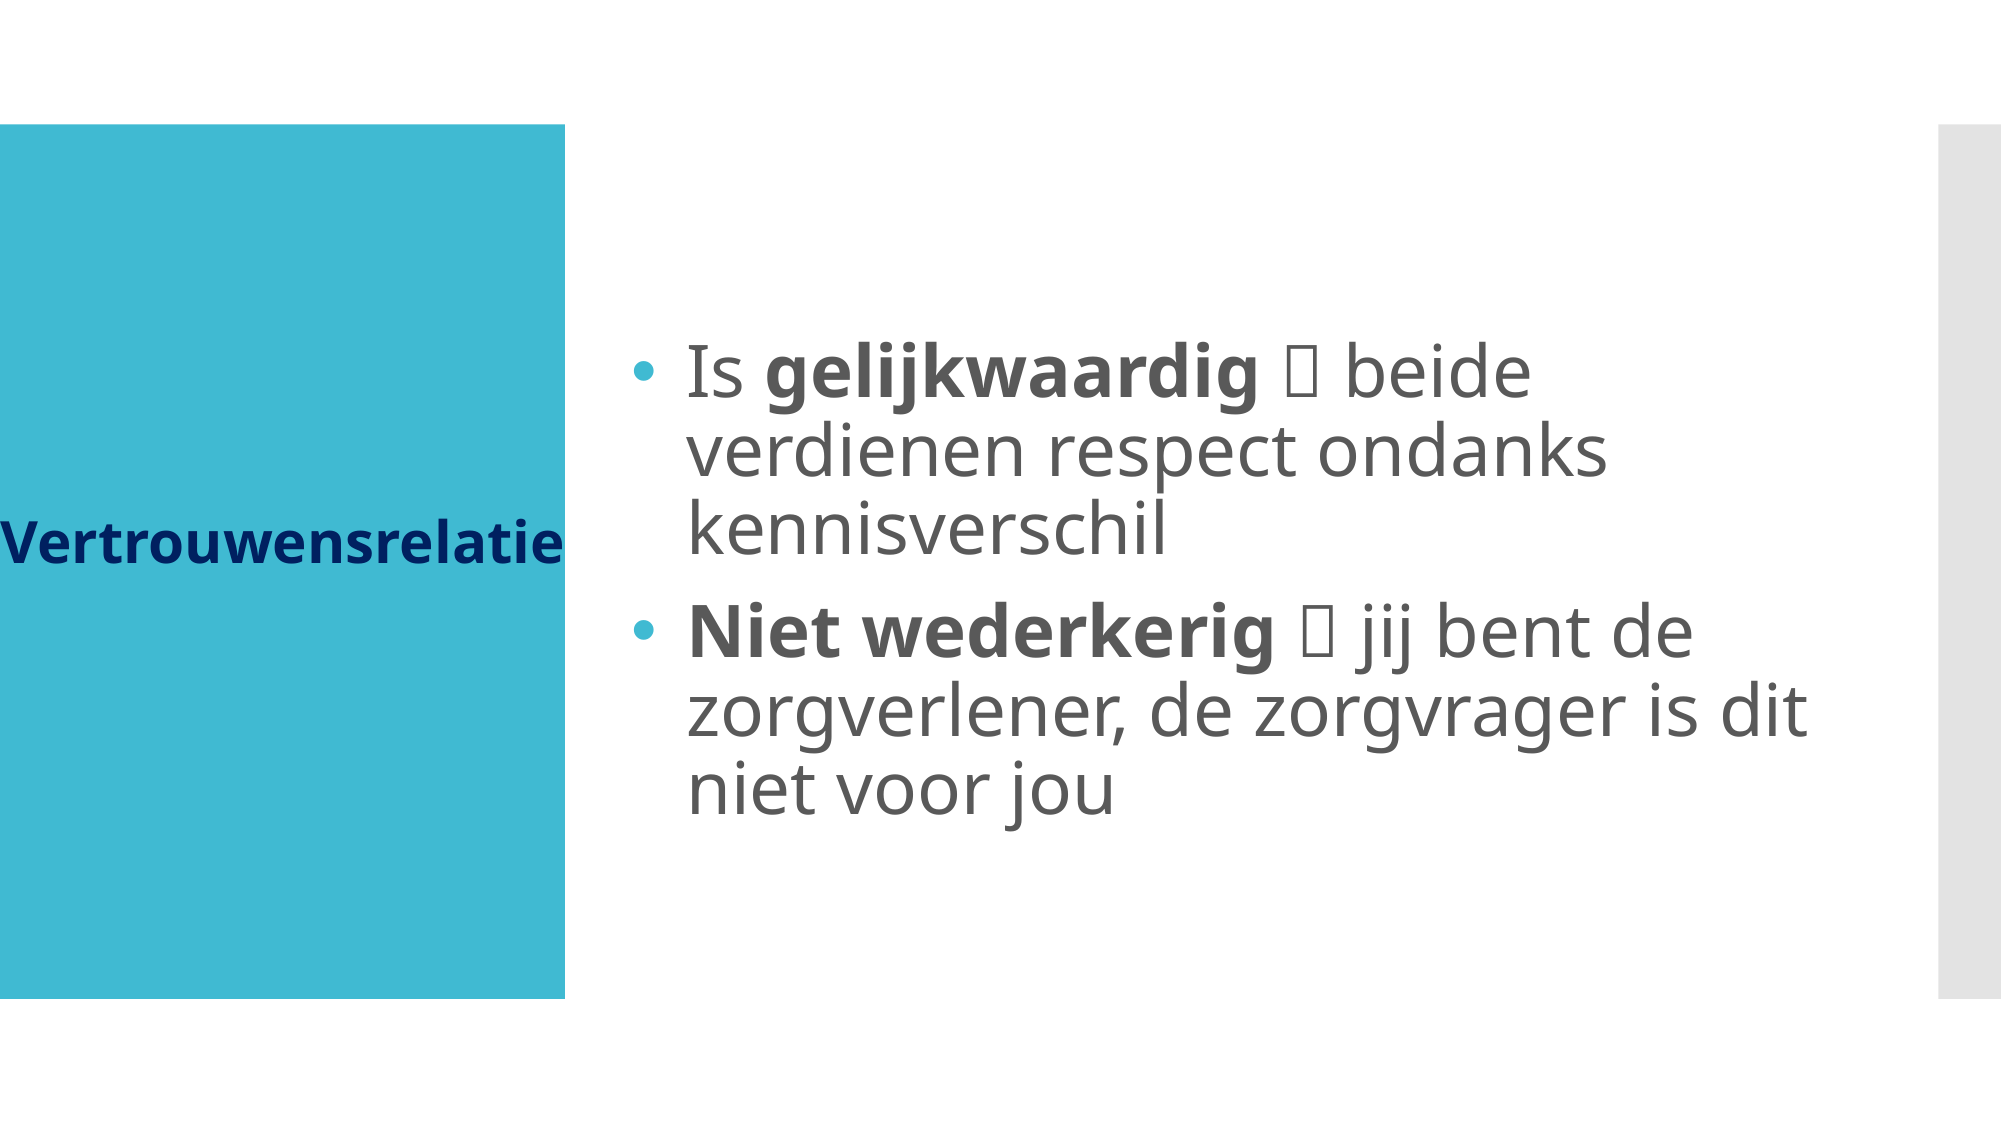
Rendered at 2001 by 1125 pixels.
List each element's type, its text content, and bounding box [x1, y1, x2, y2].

text_box Vertrouwensrelatie [0, 497, 580, 583]
list Is gelijkwaardig  beide verdienen respect ondanks kennisverschil Niet wederkerig  jij bent de zorgverlener, de zorgvrager is dit niet voor jou [616, 327, 1865, 840]
